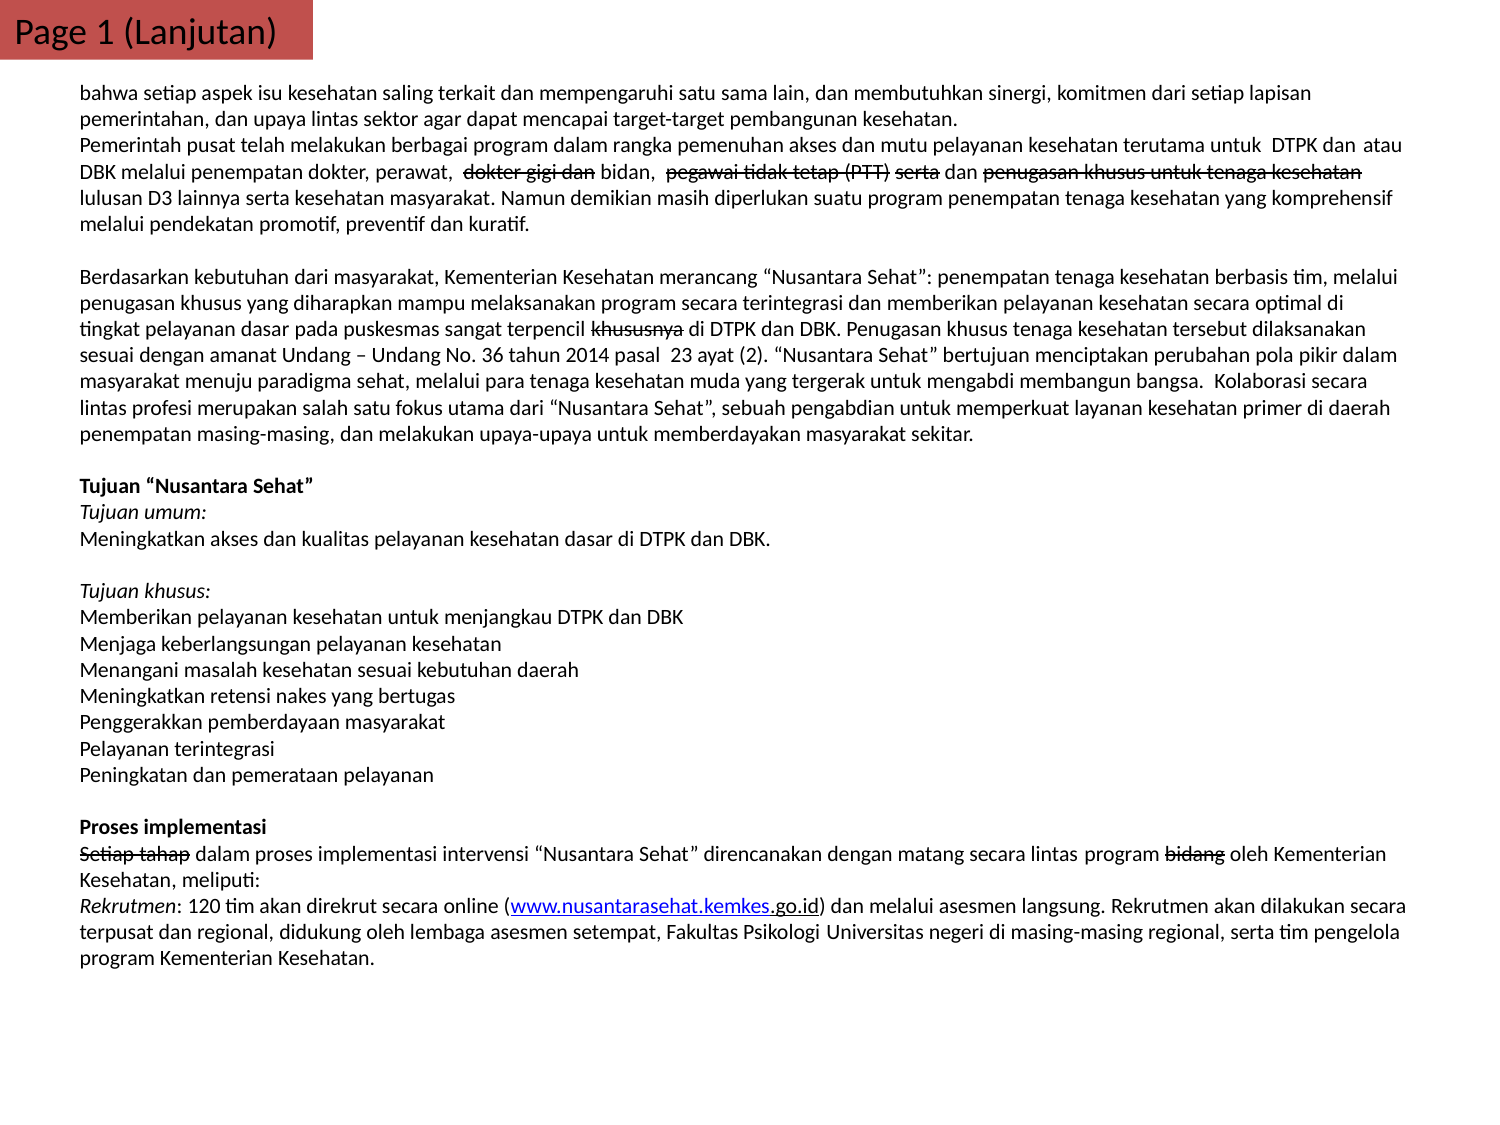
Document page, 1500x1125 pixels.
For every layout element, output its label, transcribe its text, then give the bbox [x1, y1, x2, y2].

text_box bahwa setiap aspek isu kesehatan saling terkait dan mempengaruhi satu sama lain, dan membutuhkan sinergi, komitmen dari setiap lapisan pemerintahan, dan upaya lintas sektor agar dapat mencapai target-target pembangunan kesehatan. Pemerintah pusat telah melakukan berbagai program dalam rangka pemenuhan akses dan mutu pelayanan kesehatan terutama untuk DTPK dan atau DBK melalui penempatan dokter, perawat, dokter gigi dan bidan, pegawai tidak tetap (PTT) serta dan penugasan khusus untuk tenaga kesehatan lulusan D3 lainnya serta kesehatan masyarakat. Namun demikian masih diperlukan suatu program penempatan tenaga kesehatan yang komprehensif melalui pendekatan promotif, preventif dan kuratif. Berdasarkan kebutuhan dari masyarakat, Kementerian Kesehatan merancang “Nusantara Sehat”: penempatan tenaga kesehatan berbasis tim, melalui penugasan khusus yang diharapkan mampu melaksanakan program secara terintegrasi dan memberikan pelayanan kesehatan secara optimal di tingkat pelayanan dasar pada puskesmas sangat terpencil khususnya di DTPK dan DBK. Penugasan khusus tenaga kesehatan tersebut dilaksanakan sesuai dengan amanat Undang – Undang No. 36 tahun 2014 pasal 23 ayat (2). “Nusantara Sehat” bertujuan menciptakan perubahan pola pikir dalam masyarakat menuju paradigma sehat, melalui para tenaga kesehatan muda yang tergerak untuk mengabdi membangun bangsa. Kolaborasi secara lintas profesi merupakan salah satu fokus utama dari “Nusantara Sehat”, sebuah pengabdian untuk memperkuat layanan kesehatan primer di daerah penempatan masing-masing, dan melakukan upaya-upaya untuk memberdayakan masyarakat sekitar. Tujuan “Nusantara Sehat” Tujuan umum: Meningkatkan akses dan kualitas pelayanan kesehatan dasar di DTPK dan DBK. Tujuan khusus: Memberikan pelayanan kesehatan untuk menjangkau DTPK dan DBK Menjaga keberlangsungan pelayanan kesehatan Menangani masalah kesehatan sesuai kebutuhan daerah Meningkatkan retensi nakes yang bertugas Penggerakkan pemberdayaan masyarakat Pelayanan terintegrasi Peningkatan dan pemerataan pelayanan Proses implementasi Setiap tahap dalam proses implementasi intervensi “Nusantara Sehat” direncanakan dengan matang secara lintas program bidang oleh Kementerian Kesehatan, meliputi: Rekrutmen: 120 tim akan direkrut secara online (www.nusantarasehat.kemkes.go.id) dan melalui asesmen langsung. Rekrutmen akan dilakukan secara terpusat dan regional, didukung oleh lembaga asesmen setempat, Fakultas Psikologi Universitas negeri di masing-masing regional, serta tim pengelola program Kementerian Kesehatan. [64, 71, 1424, 978]
text_box Page 1 (Lanjutan) [0, 0, 313, 60]
